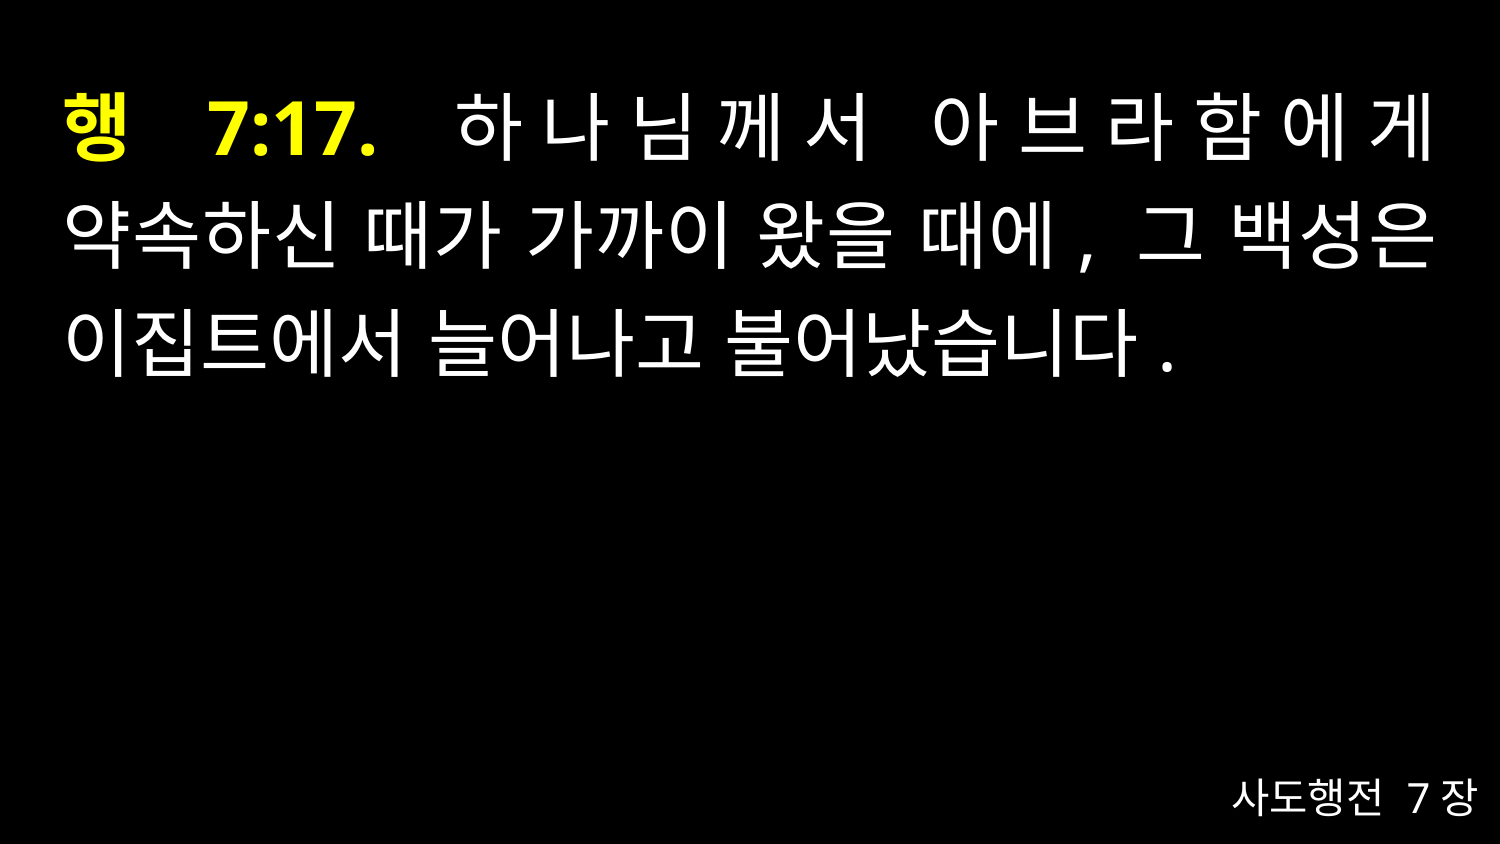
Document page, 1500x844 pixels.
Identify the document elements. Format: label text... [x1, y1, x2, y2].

subtitle 사도행전 7장 [916, 770, 1500, 844]
title 행 7:17. 하나님께서 아브라함에게 약속하신 때가 가까이 왔을 때에, 그 백성은 이집트에서 늘어나고 불어났습니다. [0, 0, 1500, 844]
